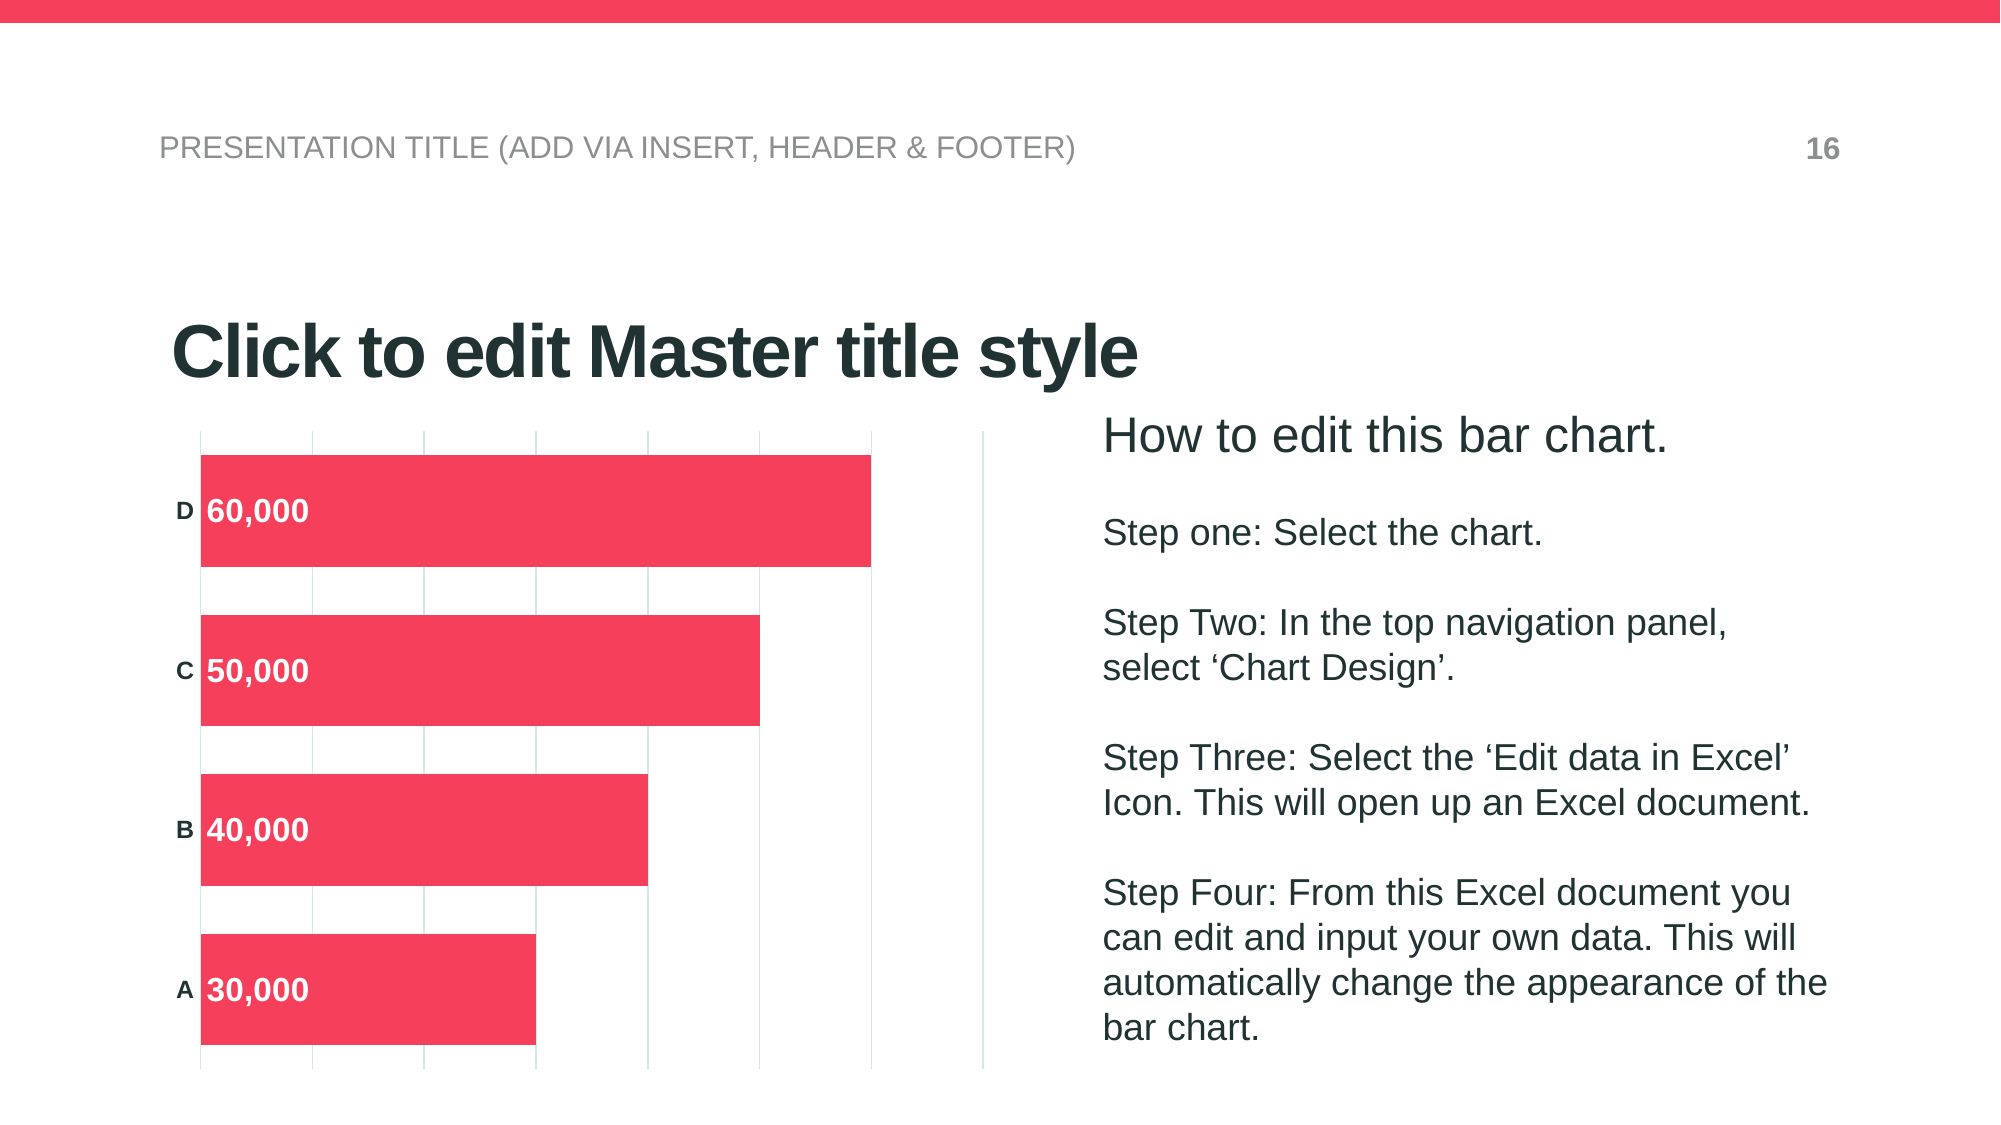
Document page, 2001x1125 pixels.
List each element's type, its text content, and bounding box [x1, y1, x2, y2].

text_box How to edit this bar chart. Step one: Select the chart. Step Two: In the top navigation panel, select ‘Chart Design’. Step Three: Select the ‘Edit data in Excel’ Icon. This will open up an Excel document. Step Four: From this Excel document you can edit and input your own data. This will automatically change the appearance of the bar chart. [1102, 417, 1843, 1082]
slide_number 16 [1611, 128, 1841, 167]
footer PRESENTATION TITLE (ADD VIA INSERT, HEADER & FOOTER) [159, 127, 1337, 165]
text_box Click to edit Master title style [156, 309, 1843, 370]
chart [159, 418, 1001, 1083]
